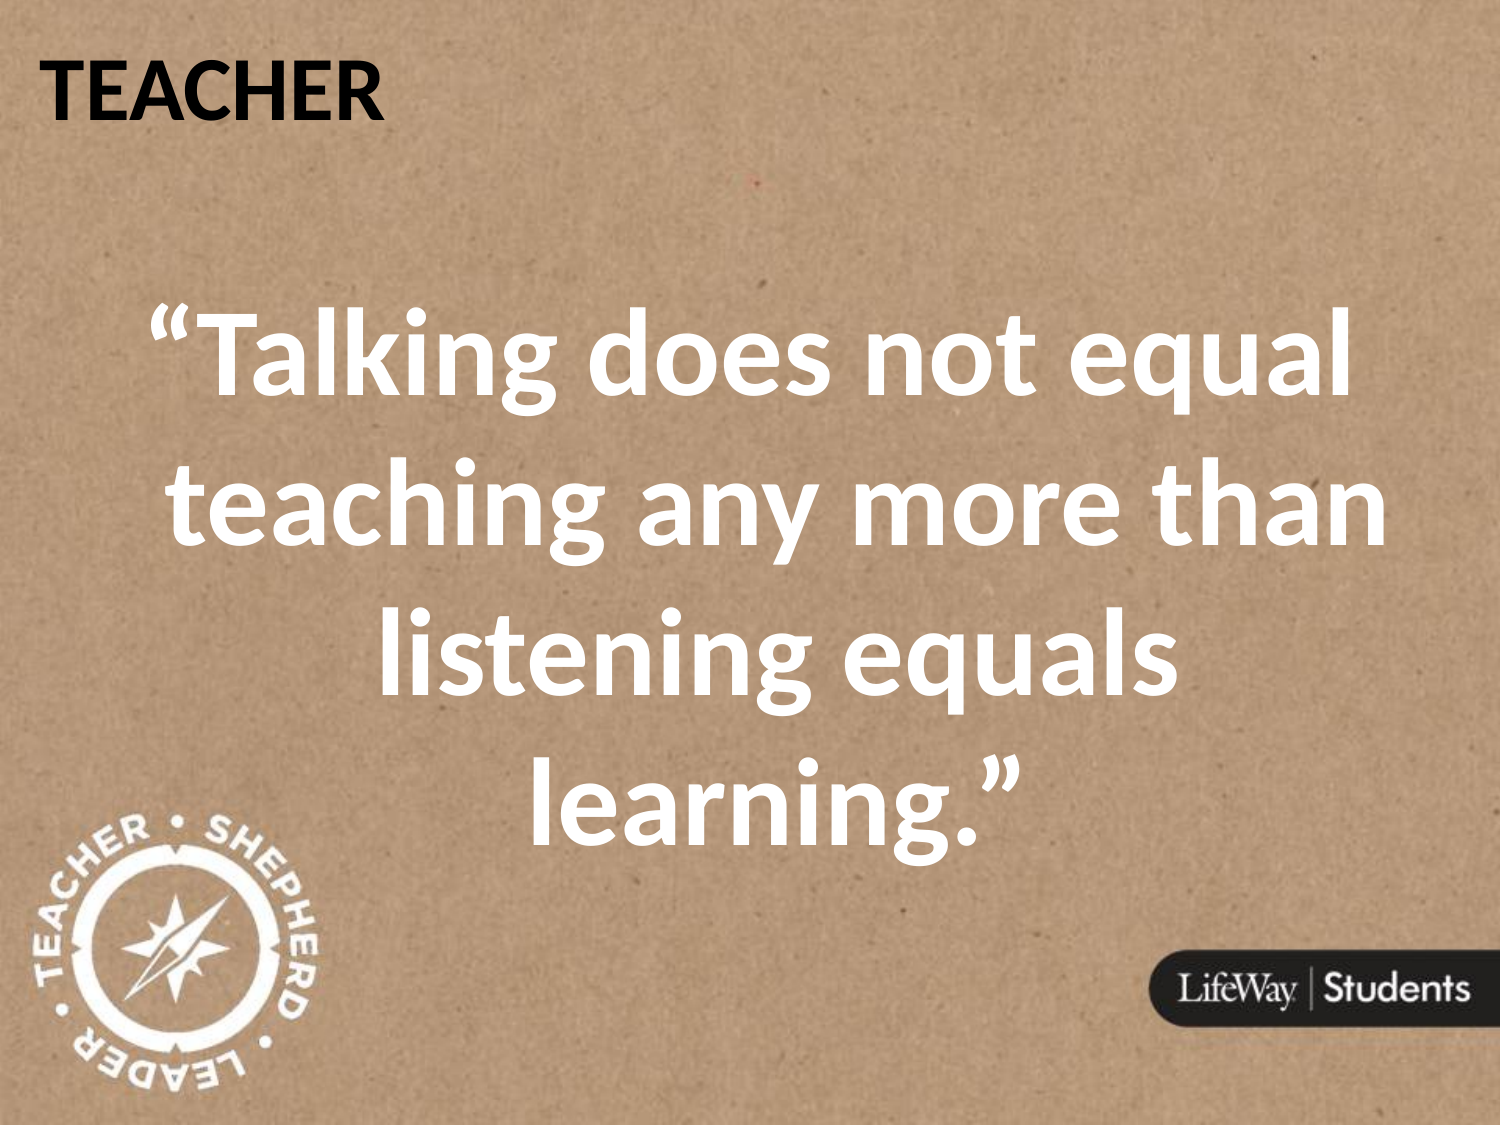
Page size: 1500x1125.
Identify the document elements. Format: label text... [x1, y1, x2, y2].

title TEACHER [24, 0, 913, 168]
picture [0, 0, 1500, 1125]
list “Talking does not equal teaching any more than listening equals learning.” [75, 262, 1425, 1005]
